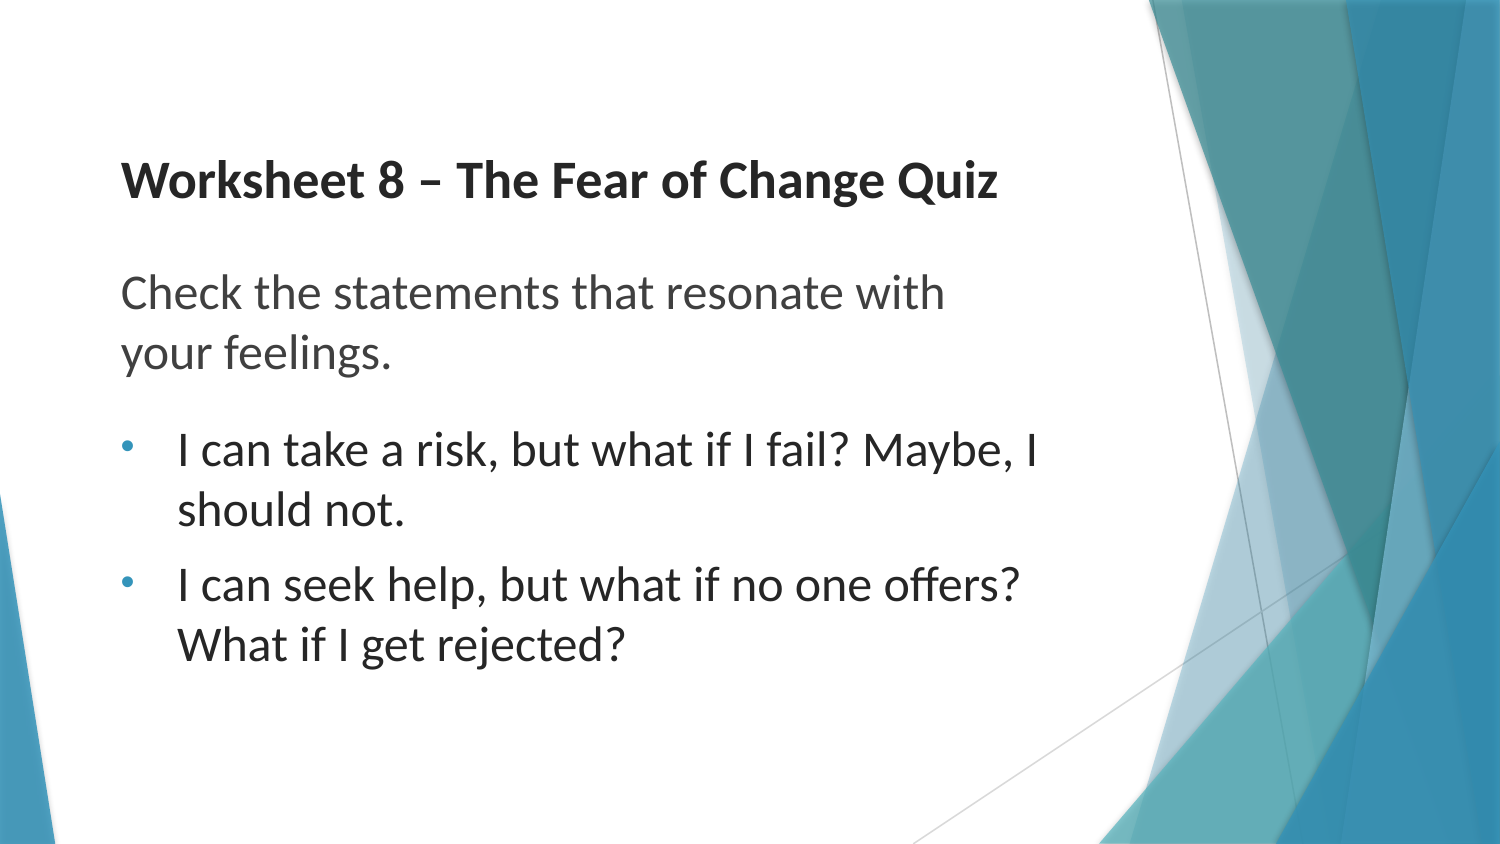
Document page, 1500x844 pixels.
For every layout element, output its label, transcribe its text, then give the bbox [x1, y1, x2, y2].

list Check the statements that resonate with your feelings. [105, 251, 1058, 390]
title Worksheet 8 – The Fear of Change Quiz [105, 137, 1164, 224]
text_box I can take a risk, but what if I fail? Maybe, I should not. I can seek help, but what if no one offers? What if I get rejected? [105, 408, 1058, 836]
